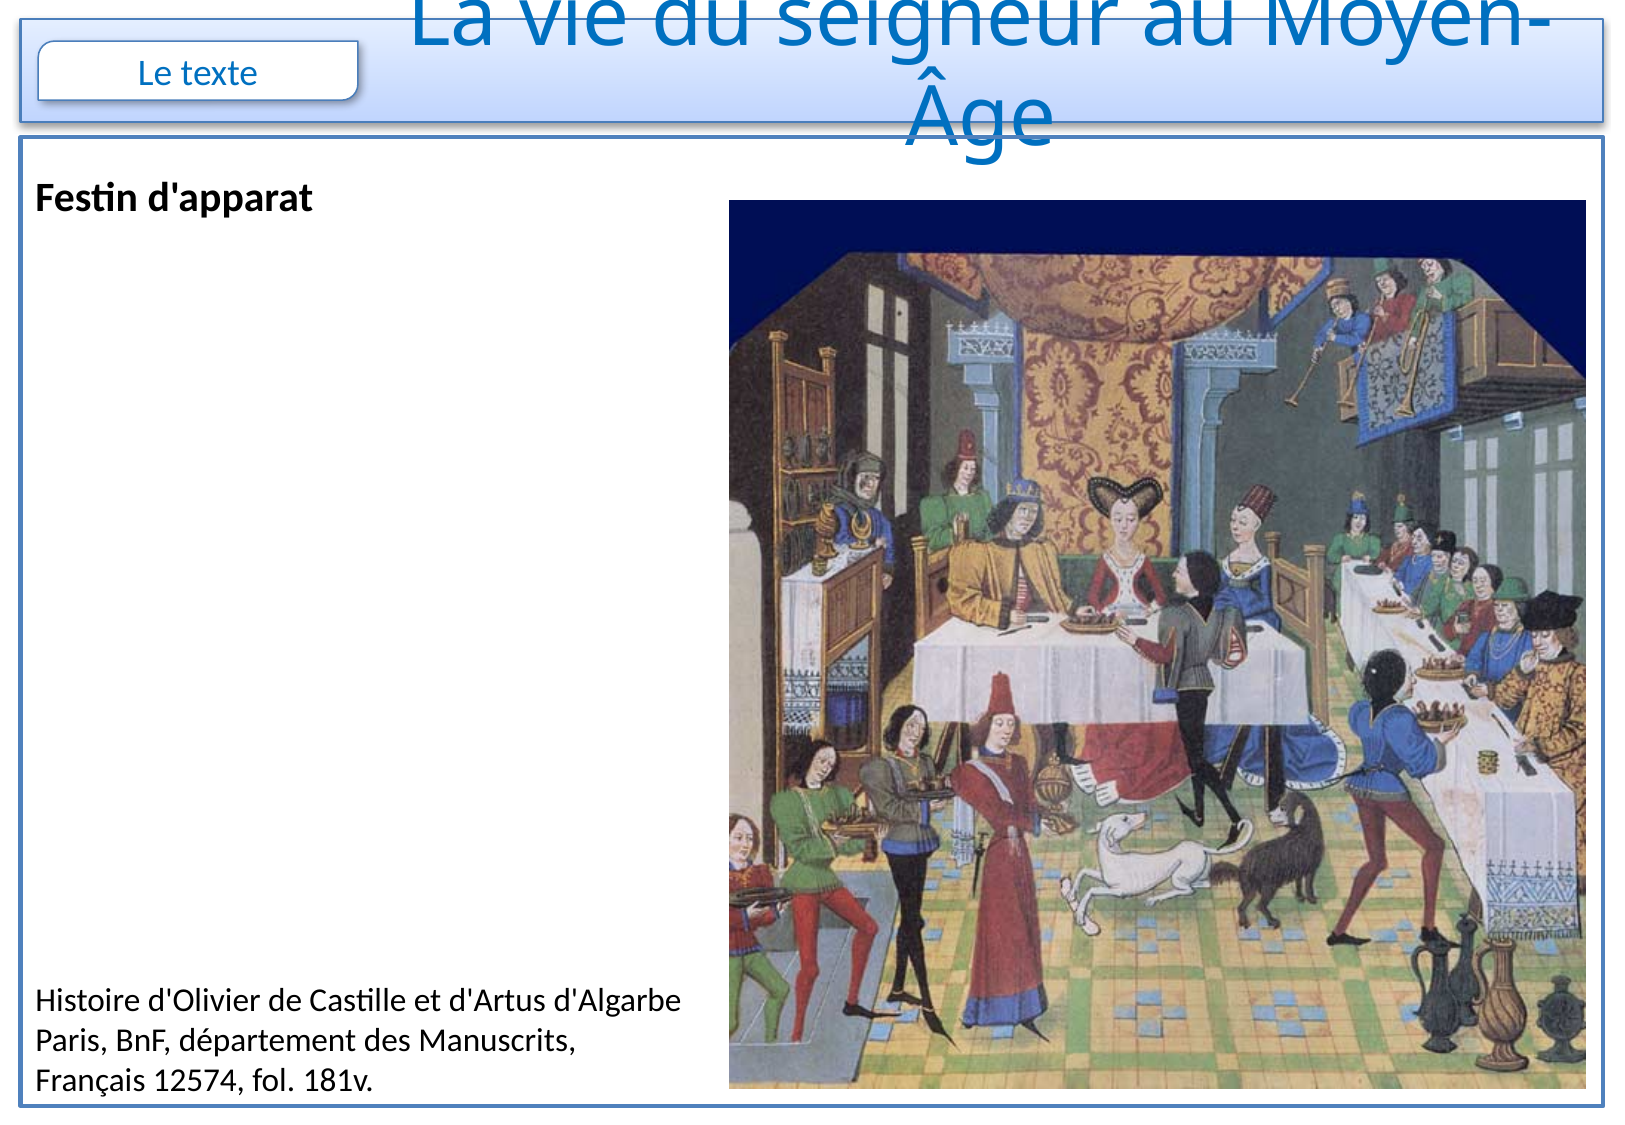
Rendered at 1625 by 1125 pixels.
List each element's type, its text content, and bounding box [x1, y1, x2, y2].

picture [729, 199, 1586, 1089]
list Festin d'apparat Histoire d'Olivier de Castille et d'Artus d'Algarbe Paris, BnF, département des Manuscrits, Français 12574, fol. 181v. [18, 135, 1605, 1108]
title La vie du seigneur au Moyen-Âge [357, 4, 1604, 120]
